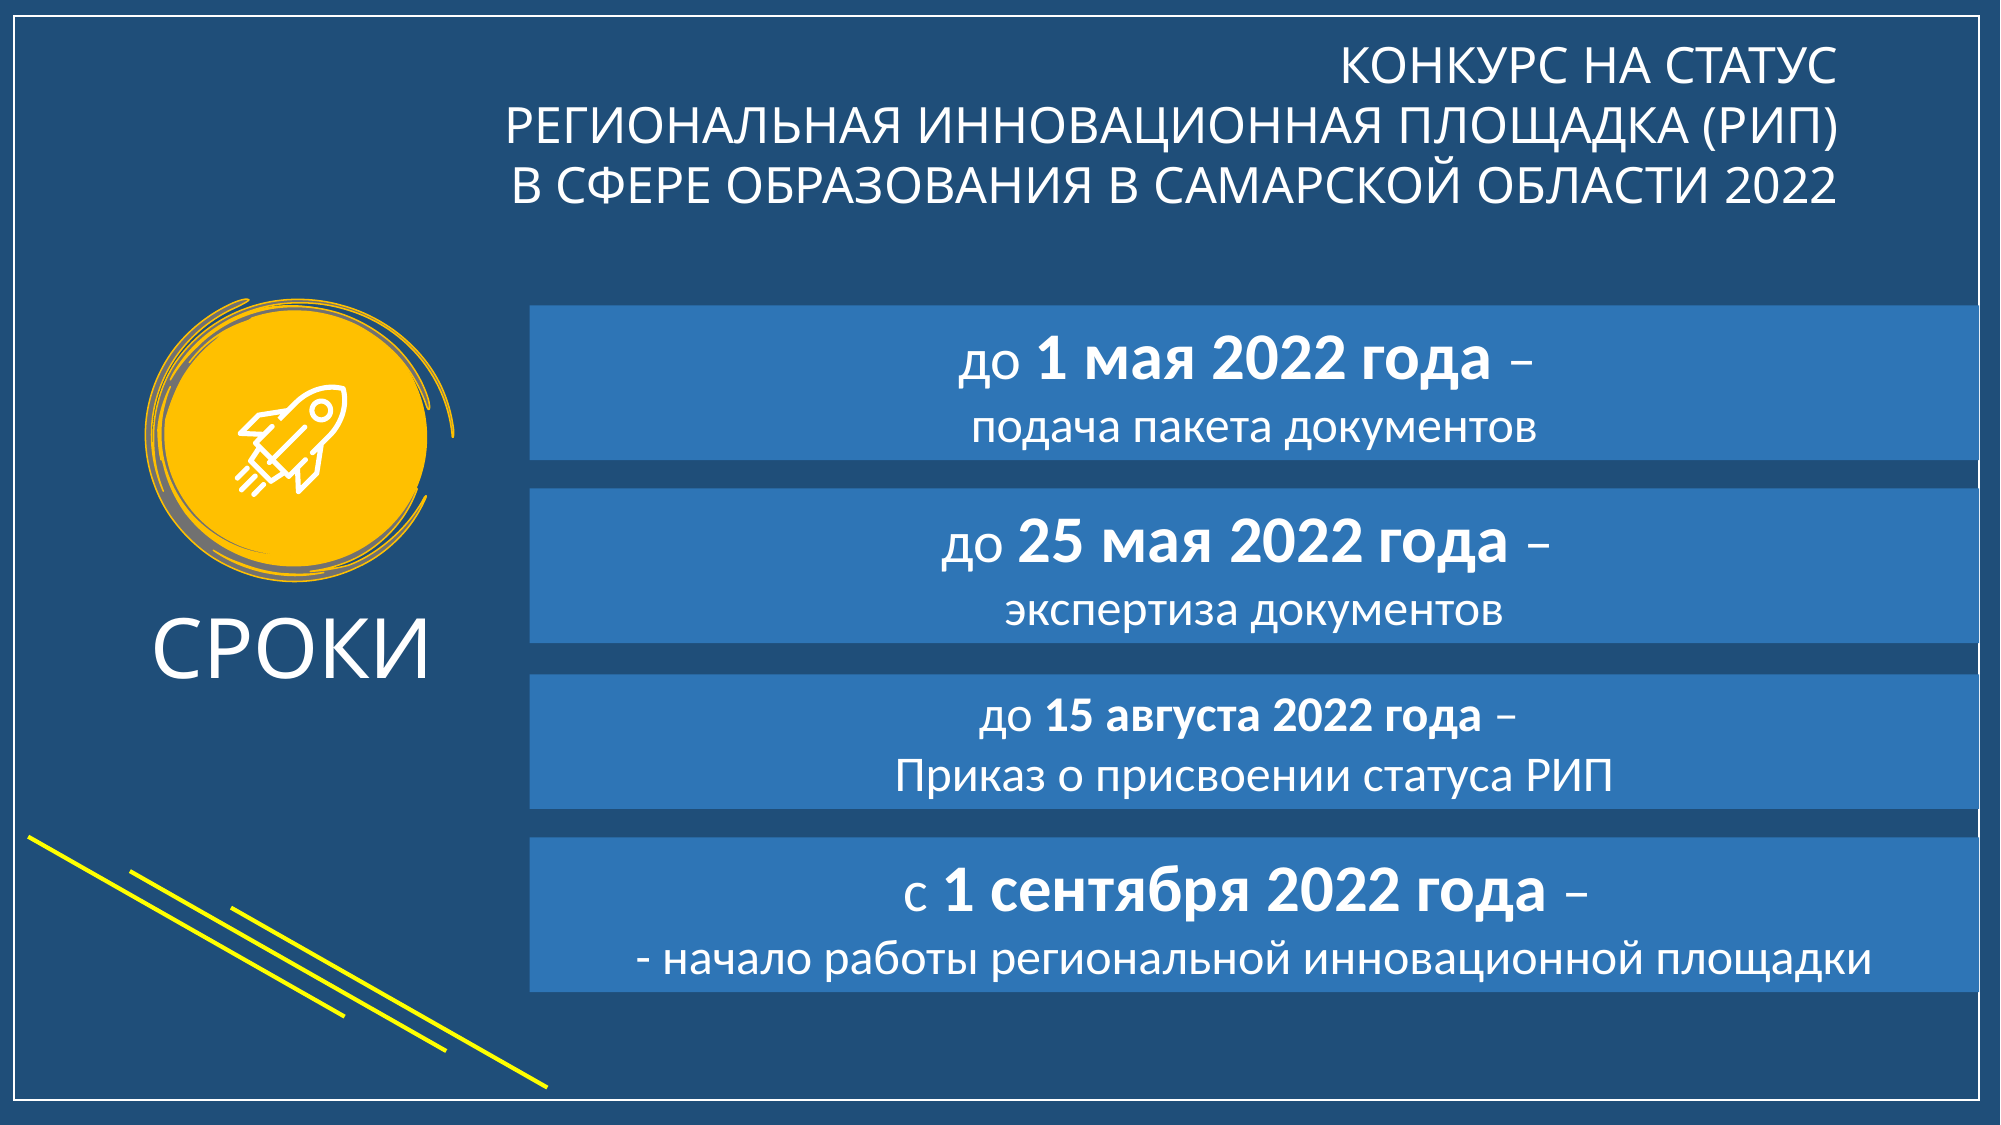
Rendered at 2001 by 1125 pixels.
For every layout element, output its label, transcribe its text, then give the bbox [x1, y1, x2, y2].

text_box [13, 15, 1980, 906]
text_box до 15 августа 2022 года – Приказ о присвоении статуса РИП [529, 674, 1980, 809]
text_box СРОКИ [135, 587, 449, 703]
text_box [13, 993, 1980, 1101]
text_box до 25 мая 2022 года – экспертиза документов [529, 488, 1980, 644]
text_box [4, 906, 571, 1018]
text_box до 1 мая 2022 года – подача пакета документов [529, 305, 1980, 461]
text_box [234, 384, 348, 497]
text_box с 1 сентября 2022 года – - начало работы региональной инновационной площадки [529, 837, 1980, 993]
text_box [166, 312, 427, 565]
text_box [145, 299, 454, 582]
